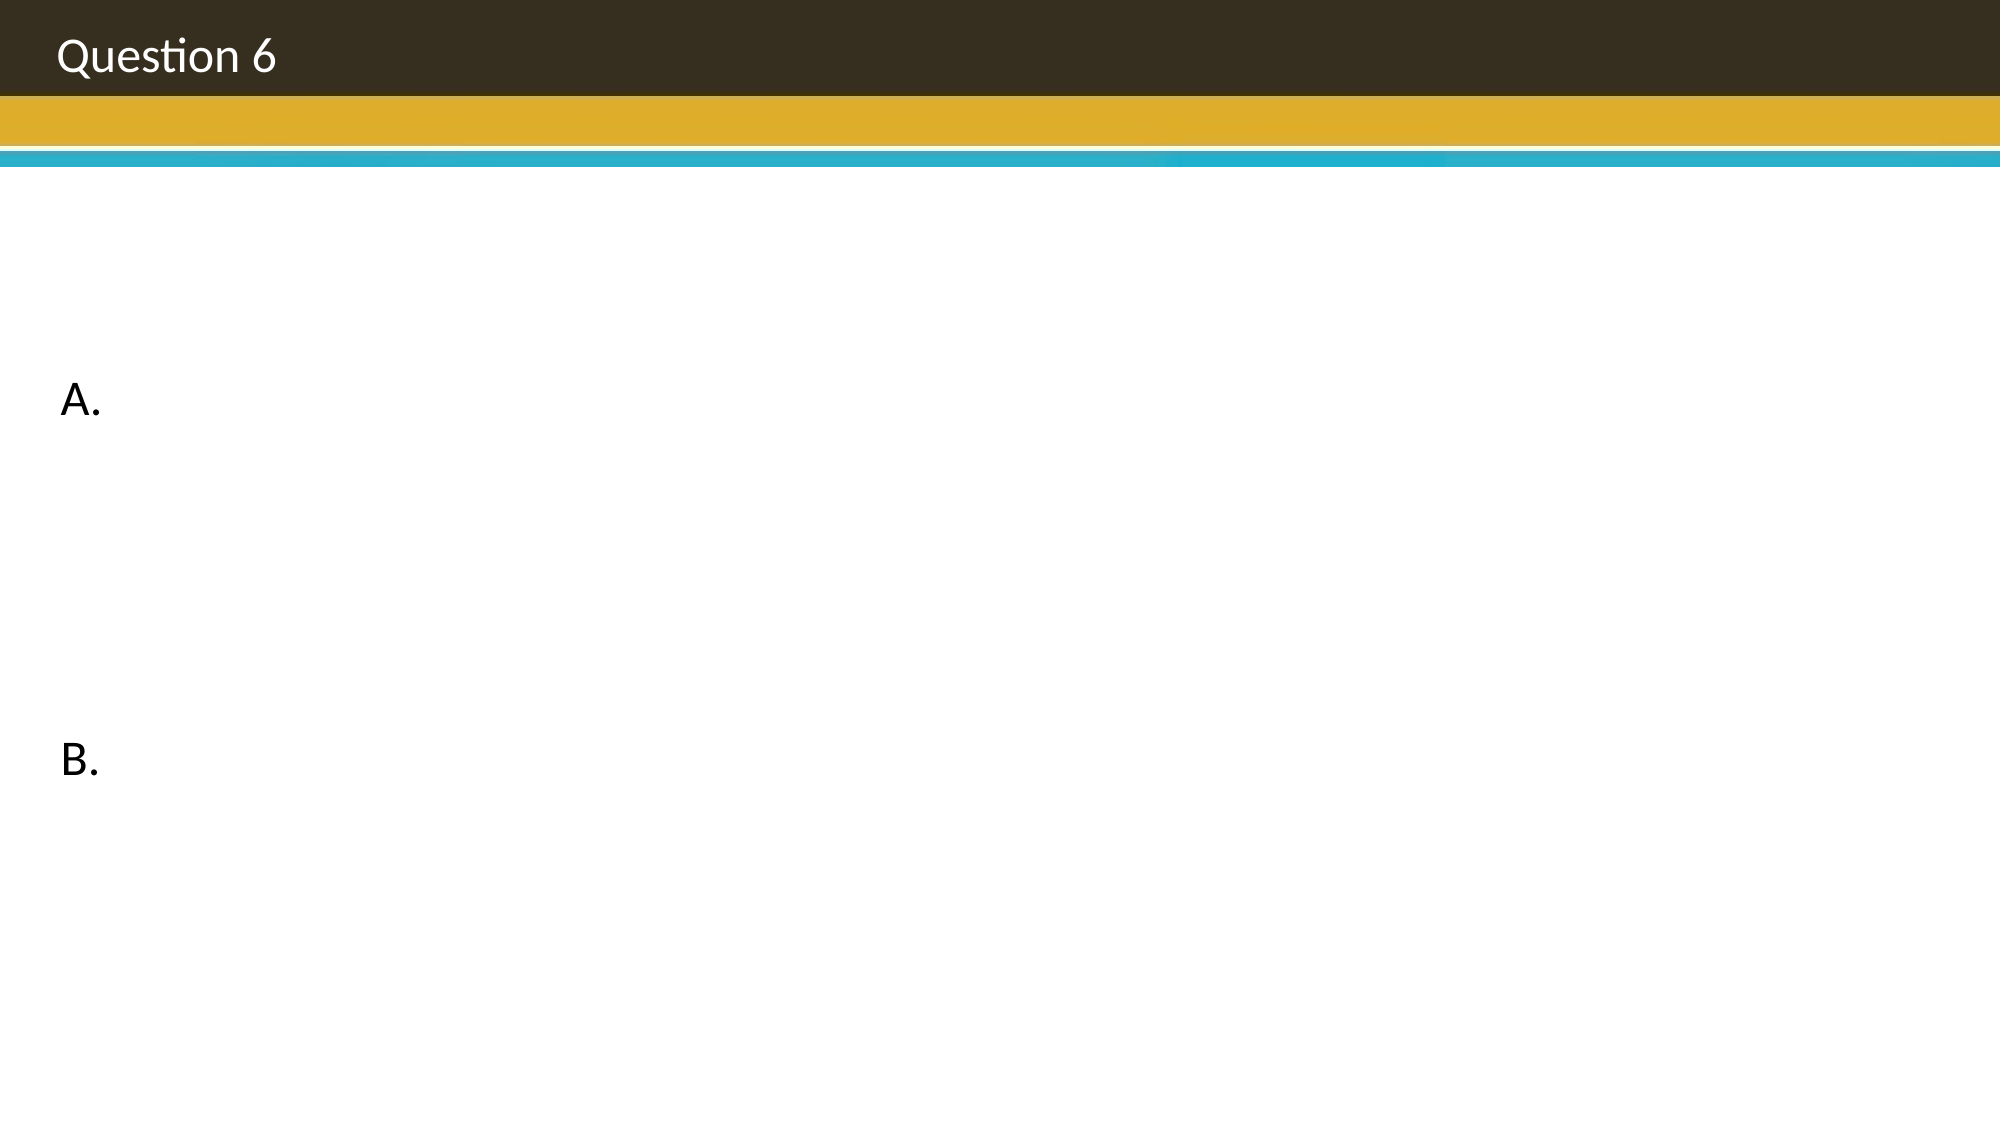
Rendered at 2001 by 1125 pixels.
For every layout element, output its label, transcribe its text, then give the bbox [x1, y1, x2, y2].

picture [0, 0, 2000, 167]
text_box Question 6 [41, 14, 293, 90]
